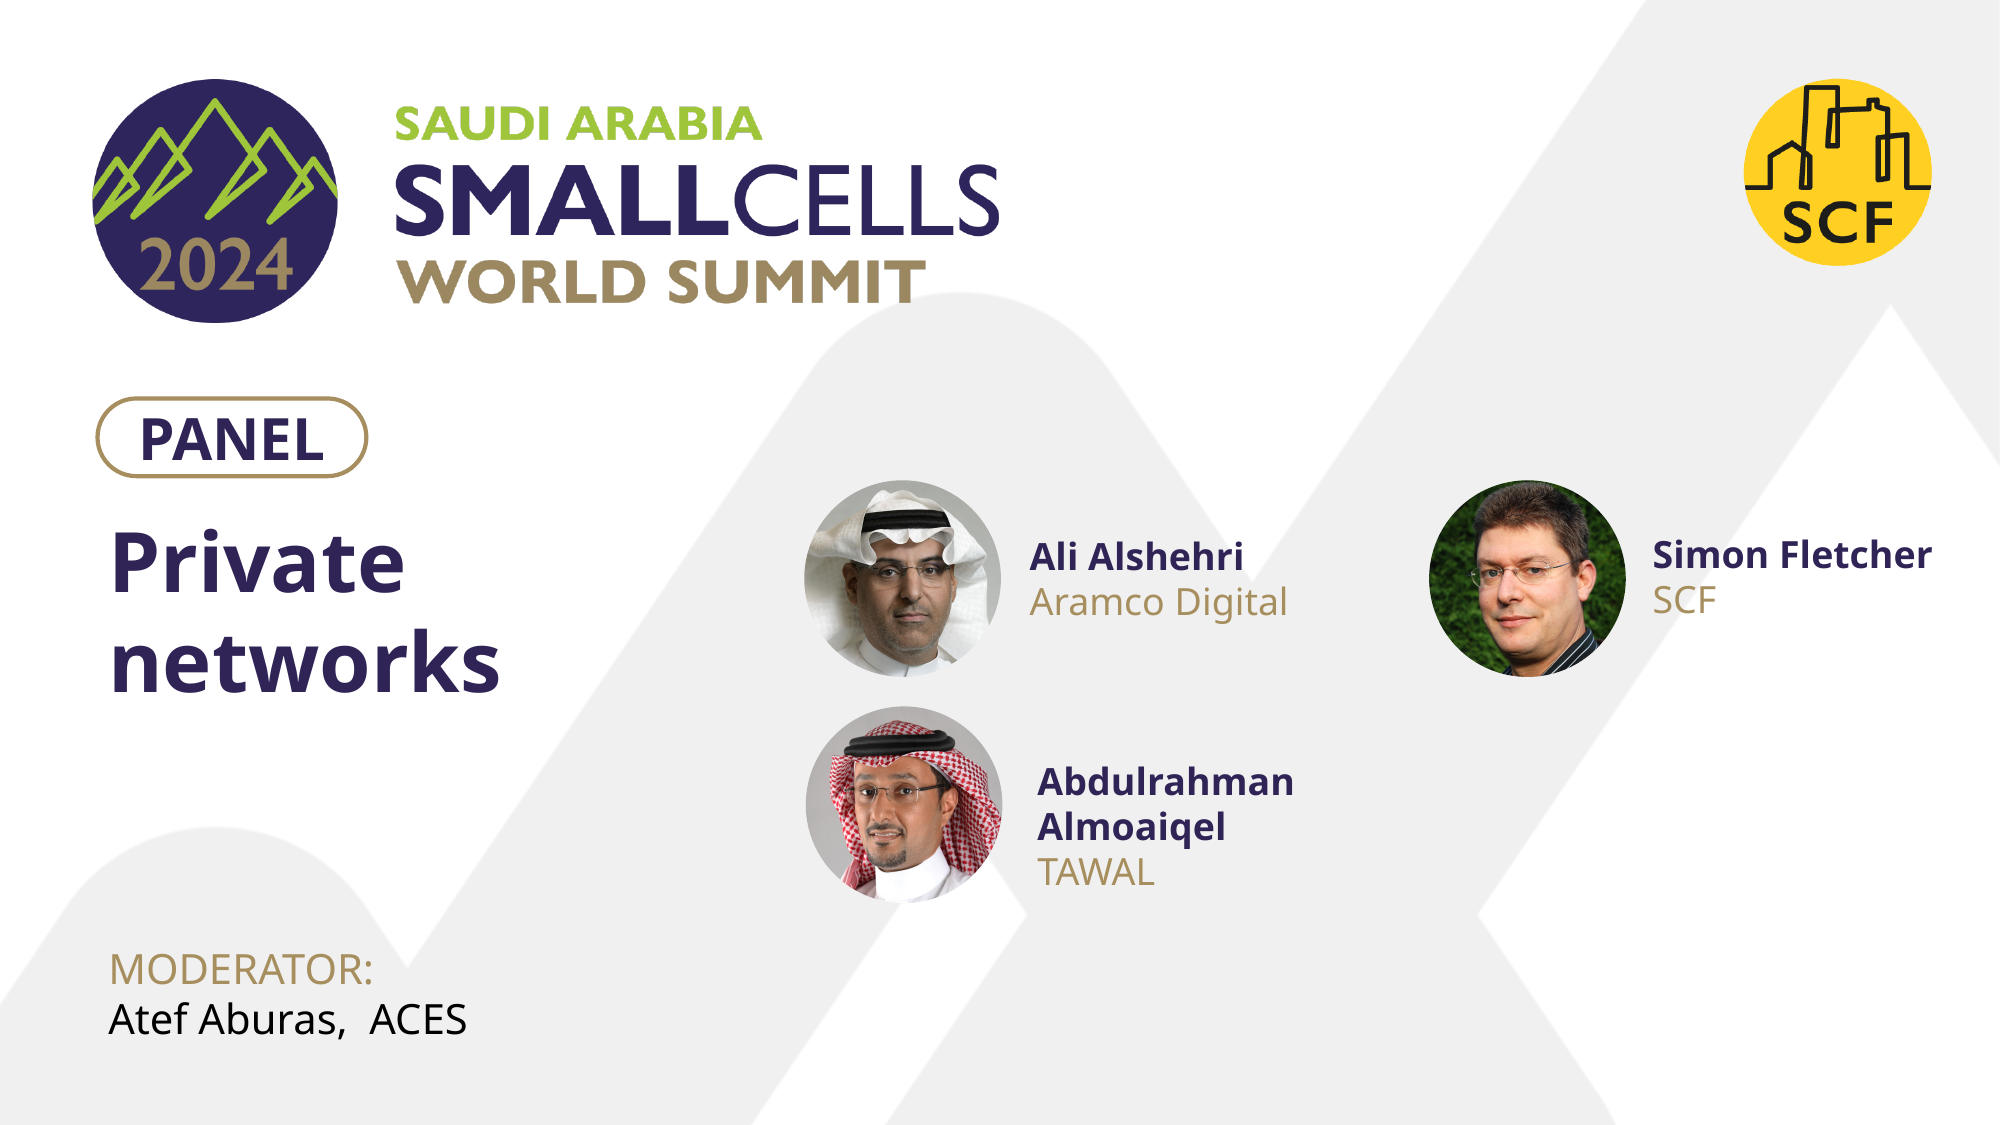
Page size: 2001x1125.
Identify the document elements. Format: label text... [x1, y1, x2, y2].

text_box Ali Alshehri Aramco Digital [1029, 533, 1424, 624]
text_box Simon Fletcher SCF [1652, 530, 2000, 621]
title Private networks [108, 508, 730, 904]
text_box Abdulrahman Almoaiqel TAWAL [1037, 757, 1480, 893]
picture [0, 0, 2000, 1125]
list MODERATOR: Atef Aburas, ACES [108, 942, 730, 1050]
